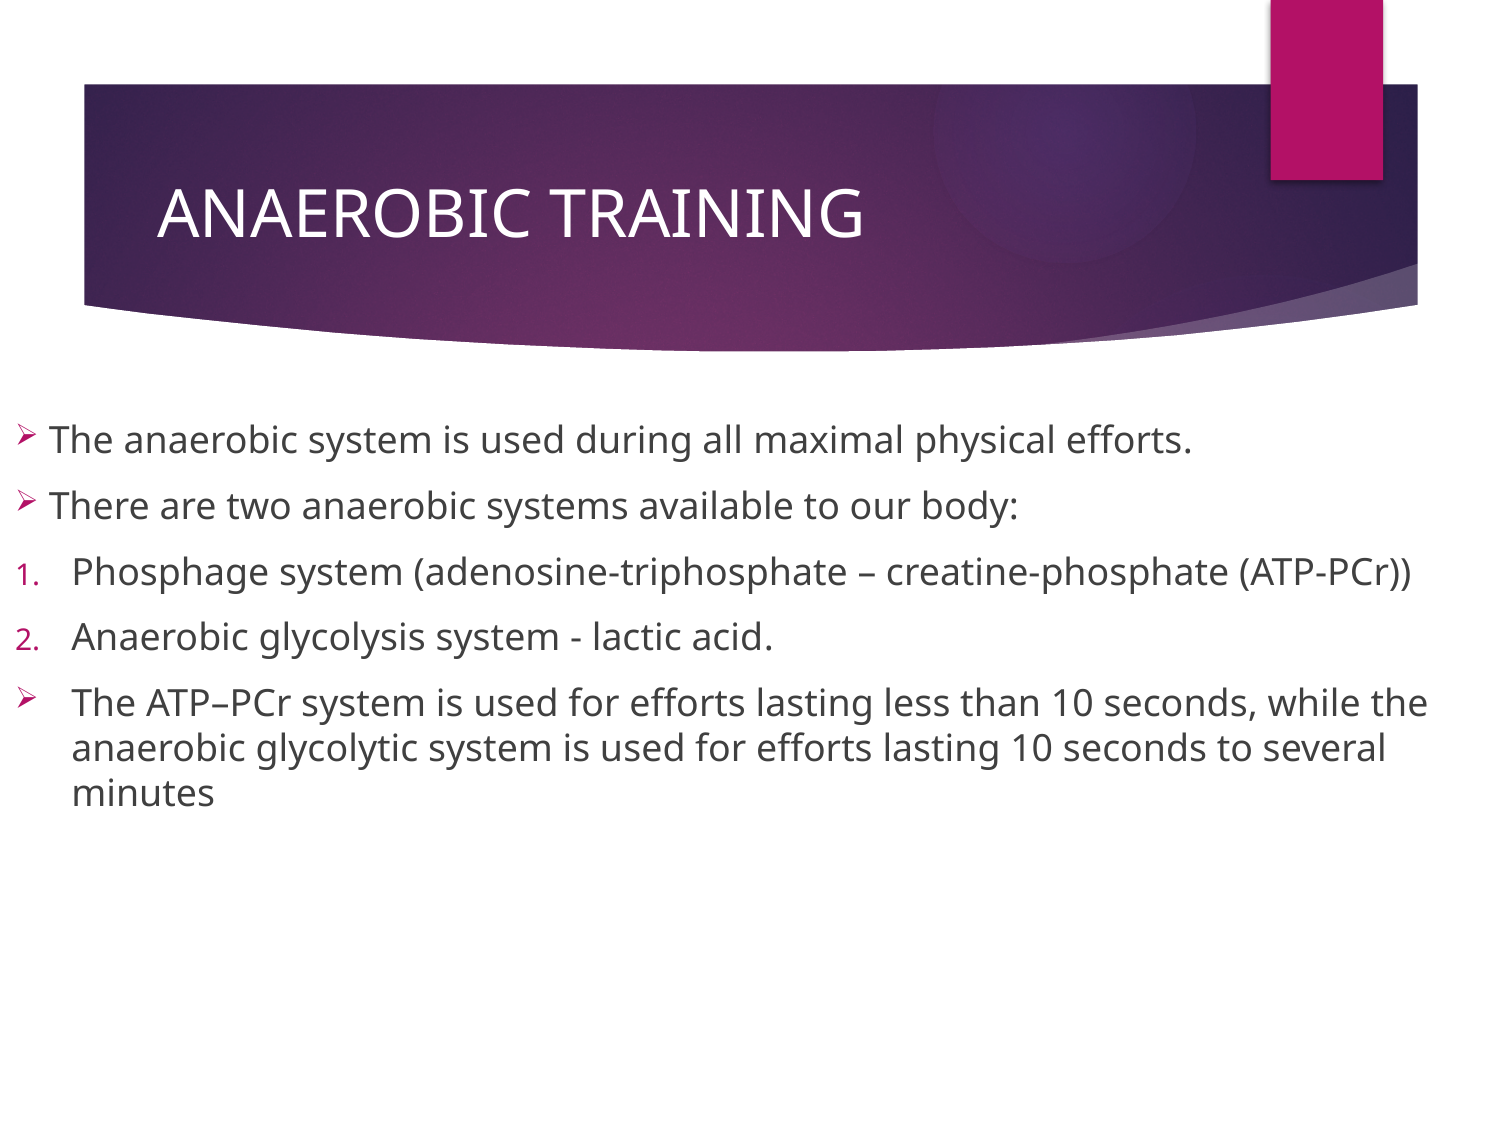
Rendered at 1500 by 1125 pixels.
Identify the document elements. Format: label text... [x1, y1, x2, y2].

title ANAEROBIC TRAINING [142, 152, 1183, 269]
list The anaerobic system is used during all maximal physical efforts. There are two anaerobic systems available to our body: Phosphage system (adenosine-triphosphate – creatine-phosphate (ATP-PCr)) Anaerobic glycolysis system - lactic acid. The ATP–PCr system is used for efforts lasting less than 10 seconds, while the anaerobic glycolytic system is used for efforts lasting 10 seconds to several minutes [0, 408, 1500, 1125]
